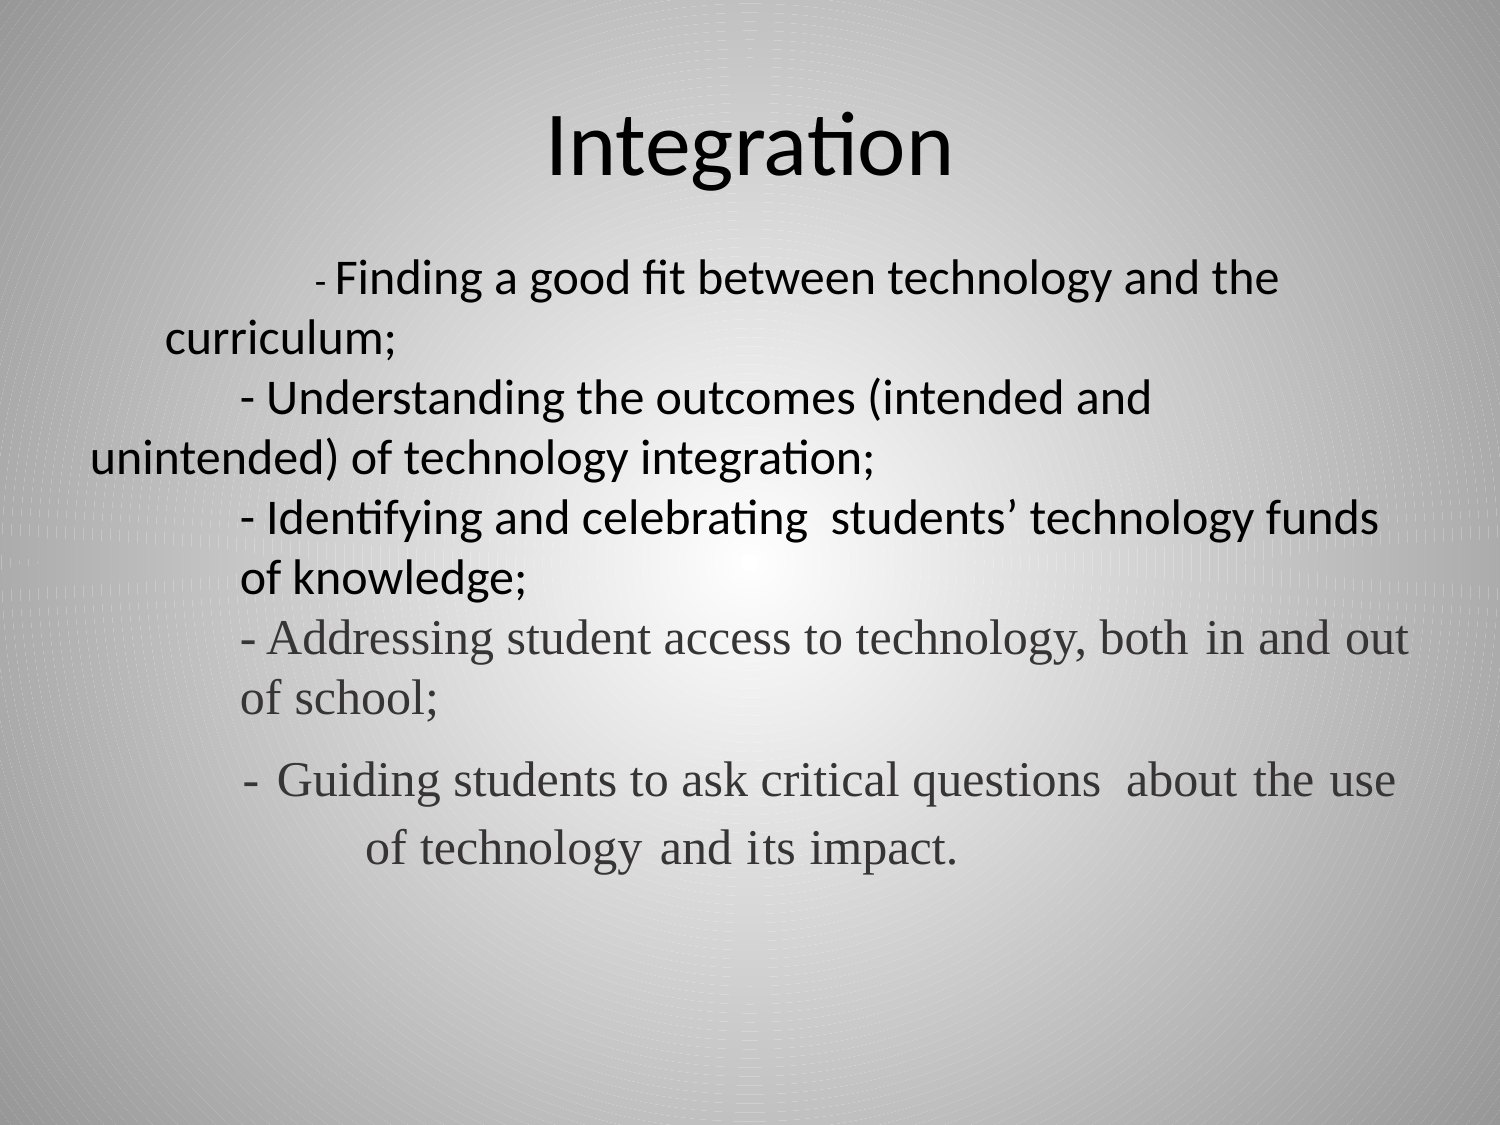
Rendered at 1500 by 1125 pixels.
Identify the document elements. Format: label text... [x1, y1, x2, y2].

text_box - Finding a good fit between technology and the curriculum; - Understanding the outcomes (intended and unintended) of technology integration; - Identifying and celebrating students’ technology funds of knowledge; - Addressing student access to technology, both in and out of school; - Guiding students to ask critical questions about the use of technology and its impact. [74, 237, 1425, 995]
title Integration [75, 45, 1425, 233]
